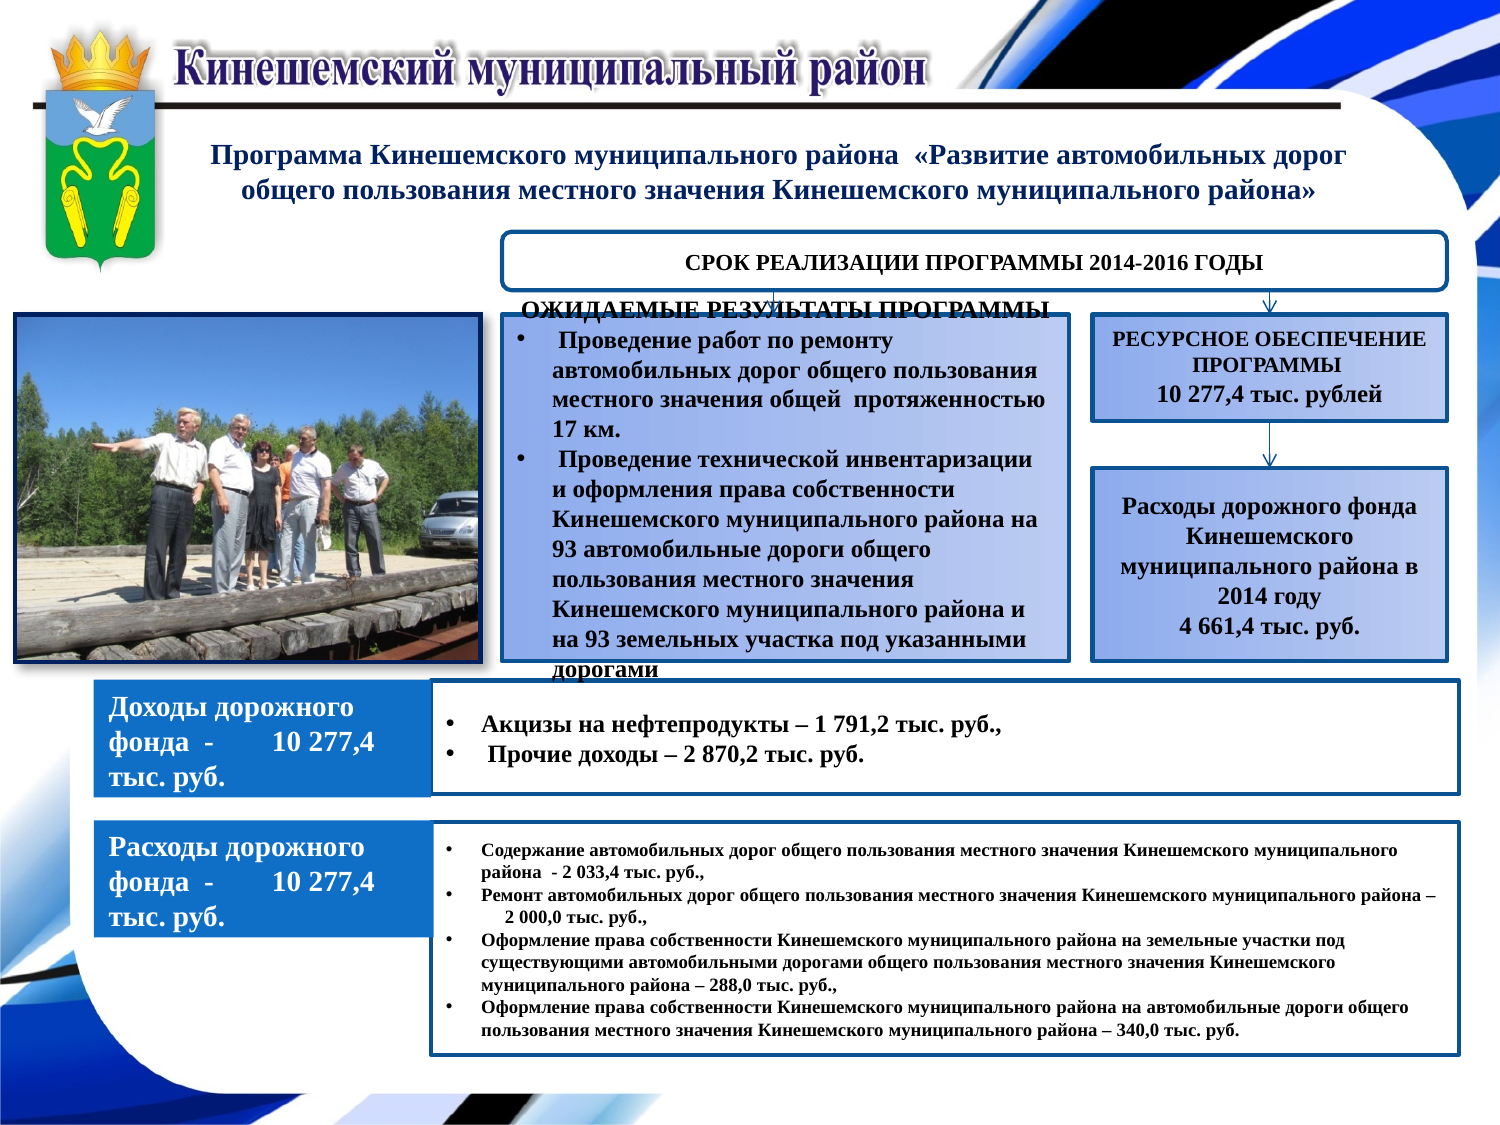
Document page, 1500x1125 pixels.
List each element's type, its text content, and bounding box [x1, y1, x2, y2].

text_box [495, 337, 500, 398]
text_box Акцизы на нефтепродукты – 1 791,2 тыс. руб., Прочие доходы – 2 870,2 тыс. руб. [429, 678, 1461, 796]
text_box Программа Кинешемского муниципального района «Развитие автомобильных дорог общего пользования местного значения Кинешемского муниципального района» [161, 115, 1397, 226]
text_box ОЖИДАЕМЫЕ РЕЗУЛЬТАТЫ ПРОГРАММЫ Проведение работ по ремонту автомобильных дорог общего пользования местного значения общей протяженностью 17 км. Проведение технической инвентаризации и оформления права собственности Кинешемского муниципального района на 93 автомобильные дороги общего пользования местного значения Кинешемского муниципального района и на 93 земельных участка под указанными дорогами [500, 312, 1071, 663]
text_box Содержание автомобильных дорог общего пользования местного значения Кинешемского муниципального района - 2 033,4 тыс. руб., Ремонт автомобильных дорог общего пользования местного значения Кинешемского муниципального района – 2 000,0 тыс. руб., Оформление права собственности Кинешемского муниципального района на земельные участки под существующими автомобильными дорогами общего пользования местного значения Кинешемского муниципального района – 288,0 тыс. руб., Оформление права собственности Кинешемского муниципального района на автомобильные дороги общего пользования местного значения Кинешемского муниципального района – 340,0 тыс. руб. [429, 820, 1461, 1057]
text_box Расходы дорожного фонда Кинешемского муниципального района в 2014 году 4 661,4 тыс. руб. [1090, 466, 1449, 663]
text_box СРОК РЕАЛИЗАЦИИ ПРОГРАММЫ 2014-2016 ГОДЫ [499, 229, 1450, 293]
text_box РЕСУРСНОЕ ОБЕСПЕЧЕНИЕ ПРОГРАММЫ 10 277,4 тыс. рублей [1090, 312, 1449, 423]
text_box Доходы дорожного фонда - 10 277,4 тыс. руб. [93, 679, 431, 798]
text_box Расходы дорожного фонда - 10 277,4 тыс. руб. [93, 820, 434, 938]
text_box [383, 938, 892, 1106]
picture [0, 0, 1500, 1125]
